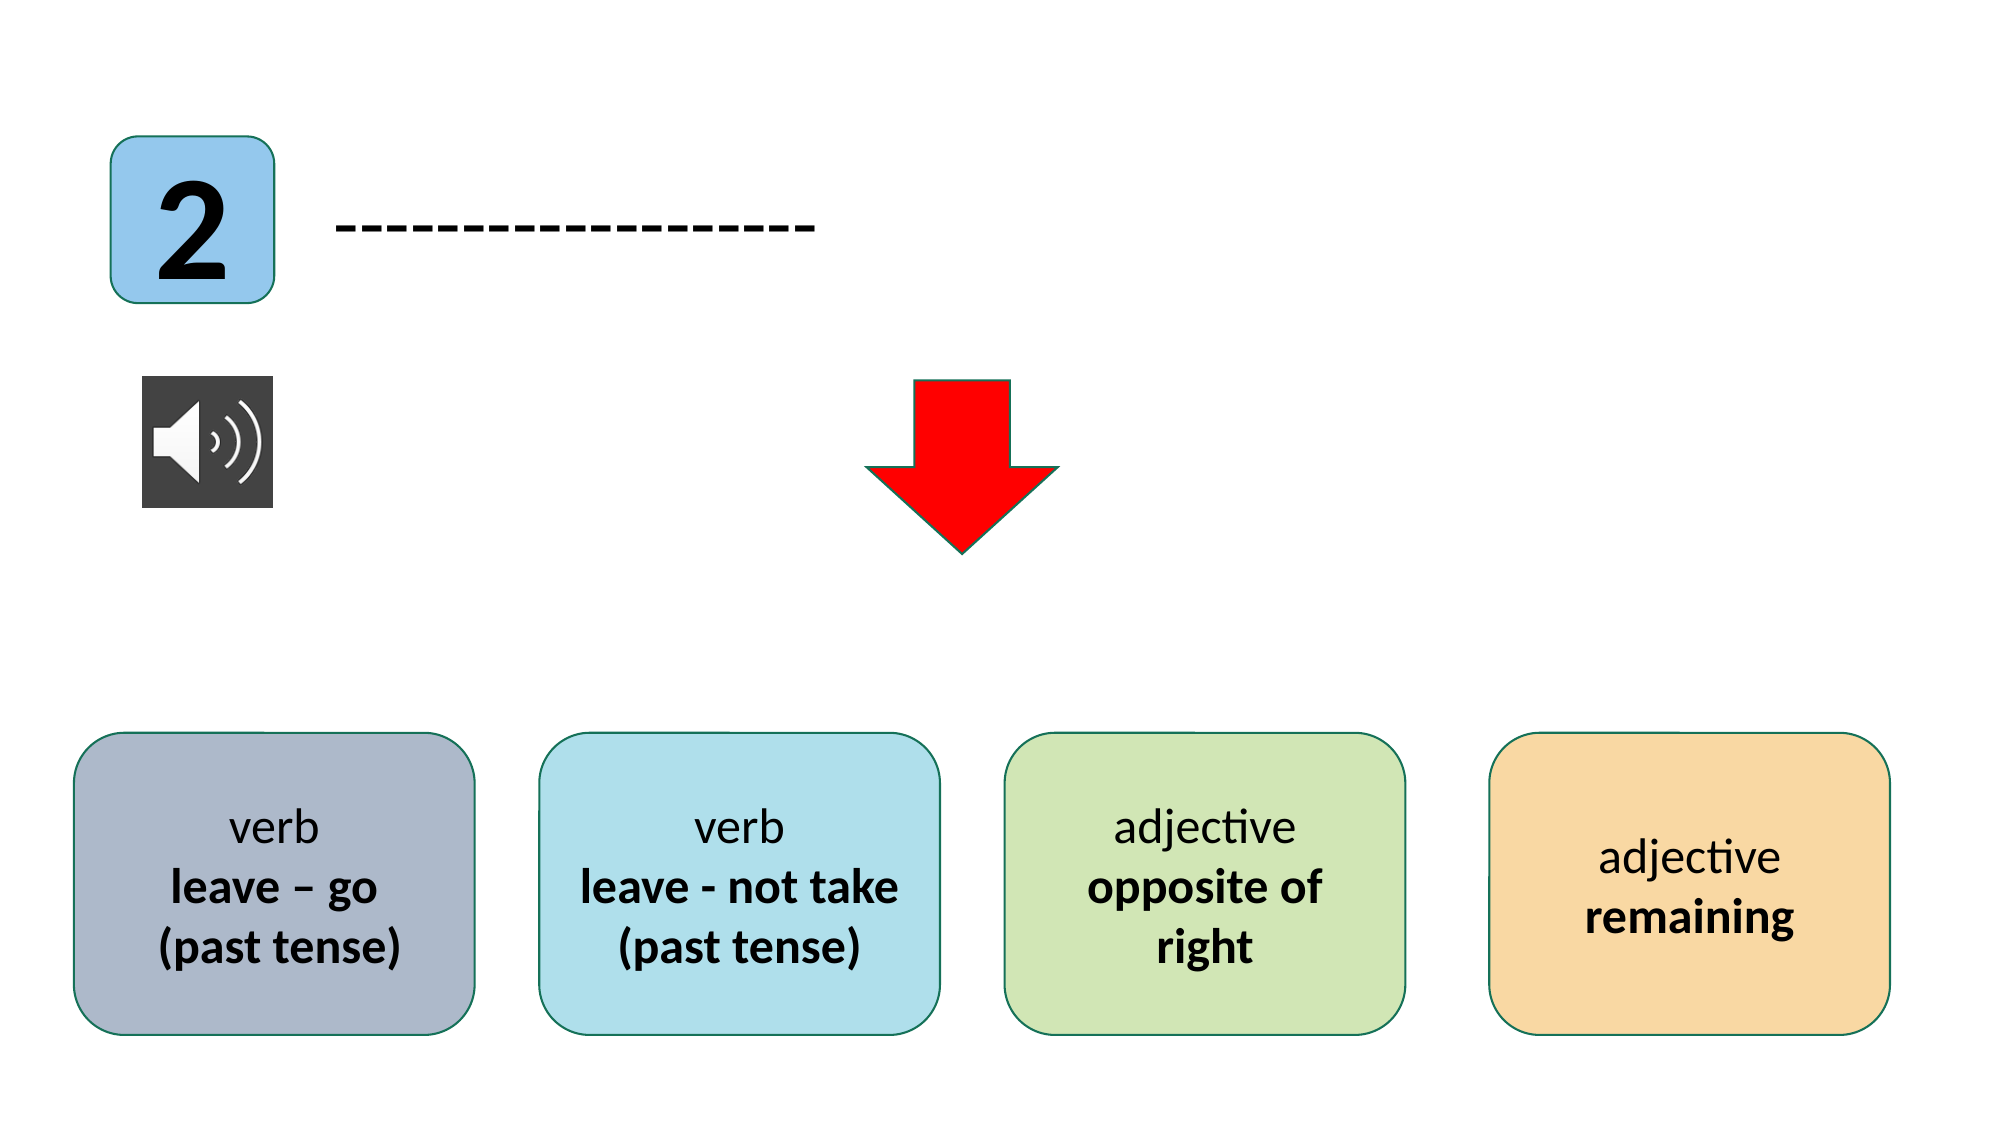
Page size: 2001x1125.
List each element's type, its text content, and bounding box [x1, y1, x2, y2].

text_box [863, 379, 1061, 556]
text_box adjective opposite of right [1003, 731, 1407, 1036]
text_box 2 [109, 135, 276, 305]
text_box ------------------- [319, 161, 1859, 277]
picture [140, 375, 275, 509]
text_box verb leave – go (past tense) [72, 731, 476, 1036]
text_box adjective remaining [1488, 731, 1892, 1036]
text_box verb leave - not take (past tense) [538, 731, 942, 1036]
